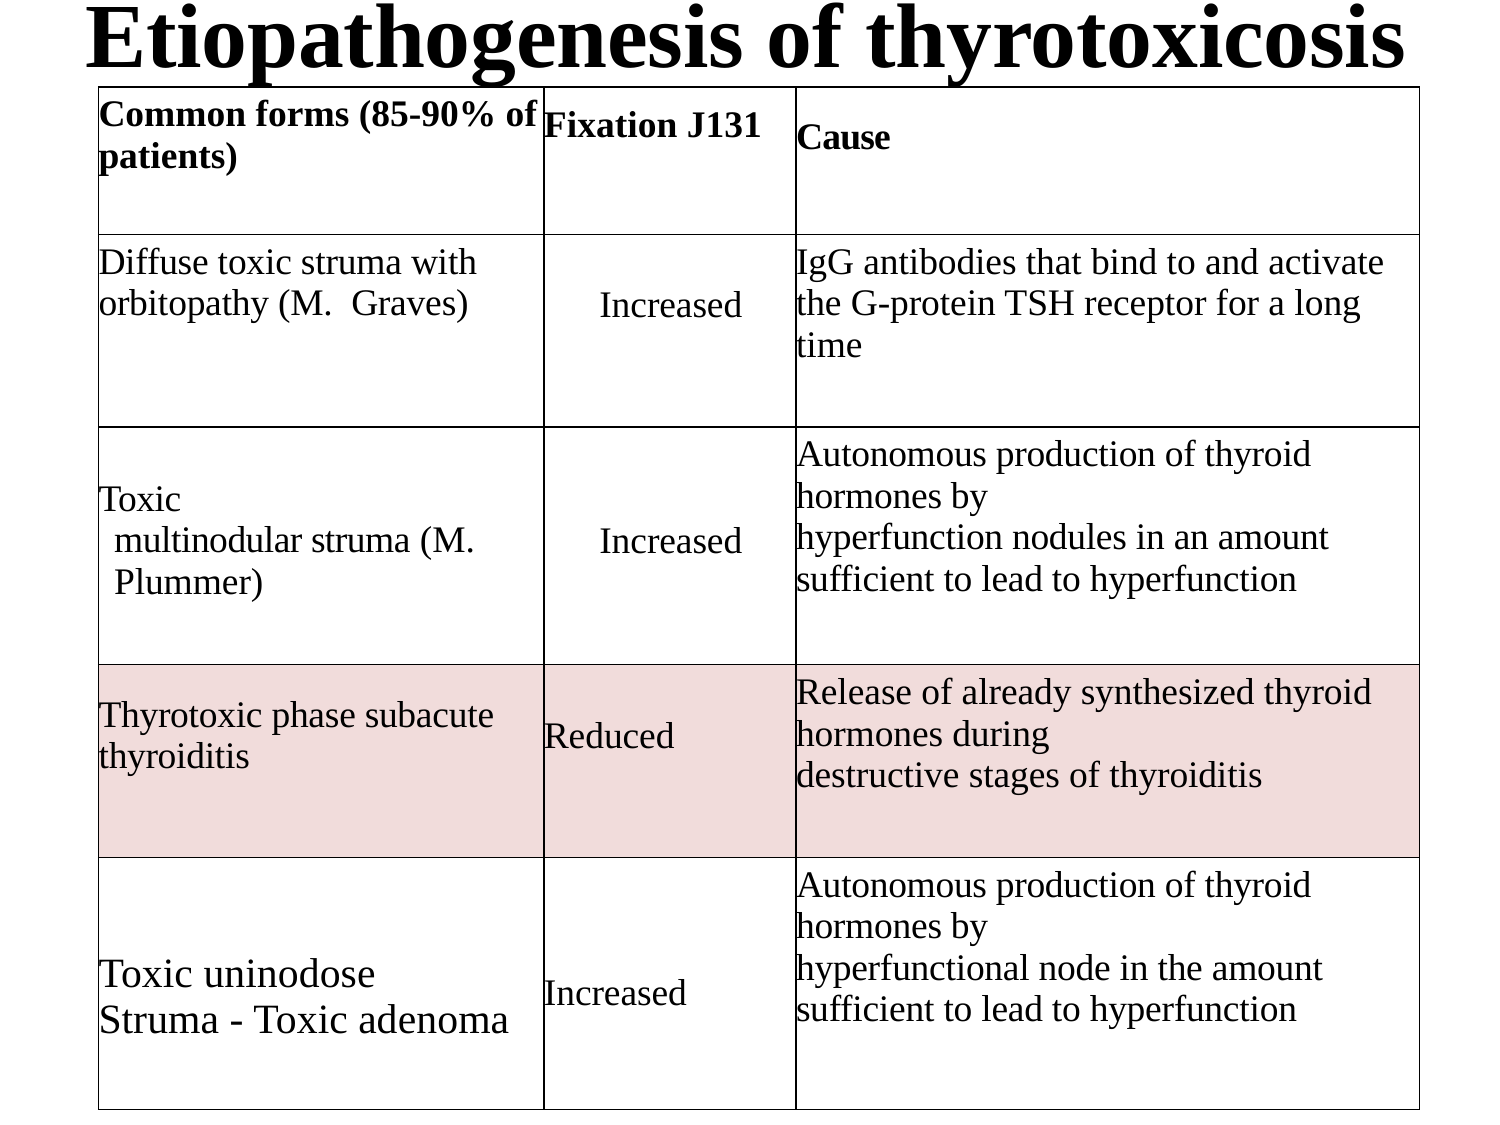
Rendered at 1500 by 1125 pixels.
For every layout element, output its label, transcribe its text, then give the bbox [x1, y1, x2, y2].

table_header Common forms (85-90% of patients) [99, 88, 543, 234]
title Etiopathogenesis of thyrotoxicosis [85, 0, 1500, 198]
table_header Fixation J131 [545, 88, 795, 234]
table_cell Toxic multinodular struma (M. Plummer) [99, 428, 543, 664]
table_cell IgG antibodies that bind to and activate the G-protein TSH receptor for a long time [797, 235, 1419, 426]
table_cell Increased [545, 428, 795, 664]
table_cell Autonomous production of thyroid hormones by hyperfunctional node in the amount sufficient to lead to hyperfunction [797, 858, 1419, 1109]
table_cell Release of already synthesized thyroid hormones during destructive stages of thyroiditis [797, 665, 1419, 857]
table_cell Toxic uninodose Struma - Toxic adenoma [99, 858, 543, 1109]
table_header Cause [797, 88, 1419, 234]
table_cell Diffuse toxic struma with orbitopathy (M. Graves) [99, 235, 543, 426]
table_cell Increased [545, 858, 795, 1109]
table_cell Reduced [545, 665, 795, 857]
table_cell Autonomous production of thyroid hormones by hyperfunction nodules in an amount sufficient to lead to hyperfunction [797, 428, 1419, 664]
table_cell Increased [545, 235, 795, 426]
table_cell Thyrotoxic phase subacute thyroiditis [99, 665, 543, 857]
